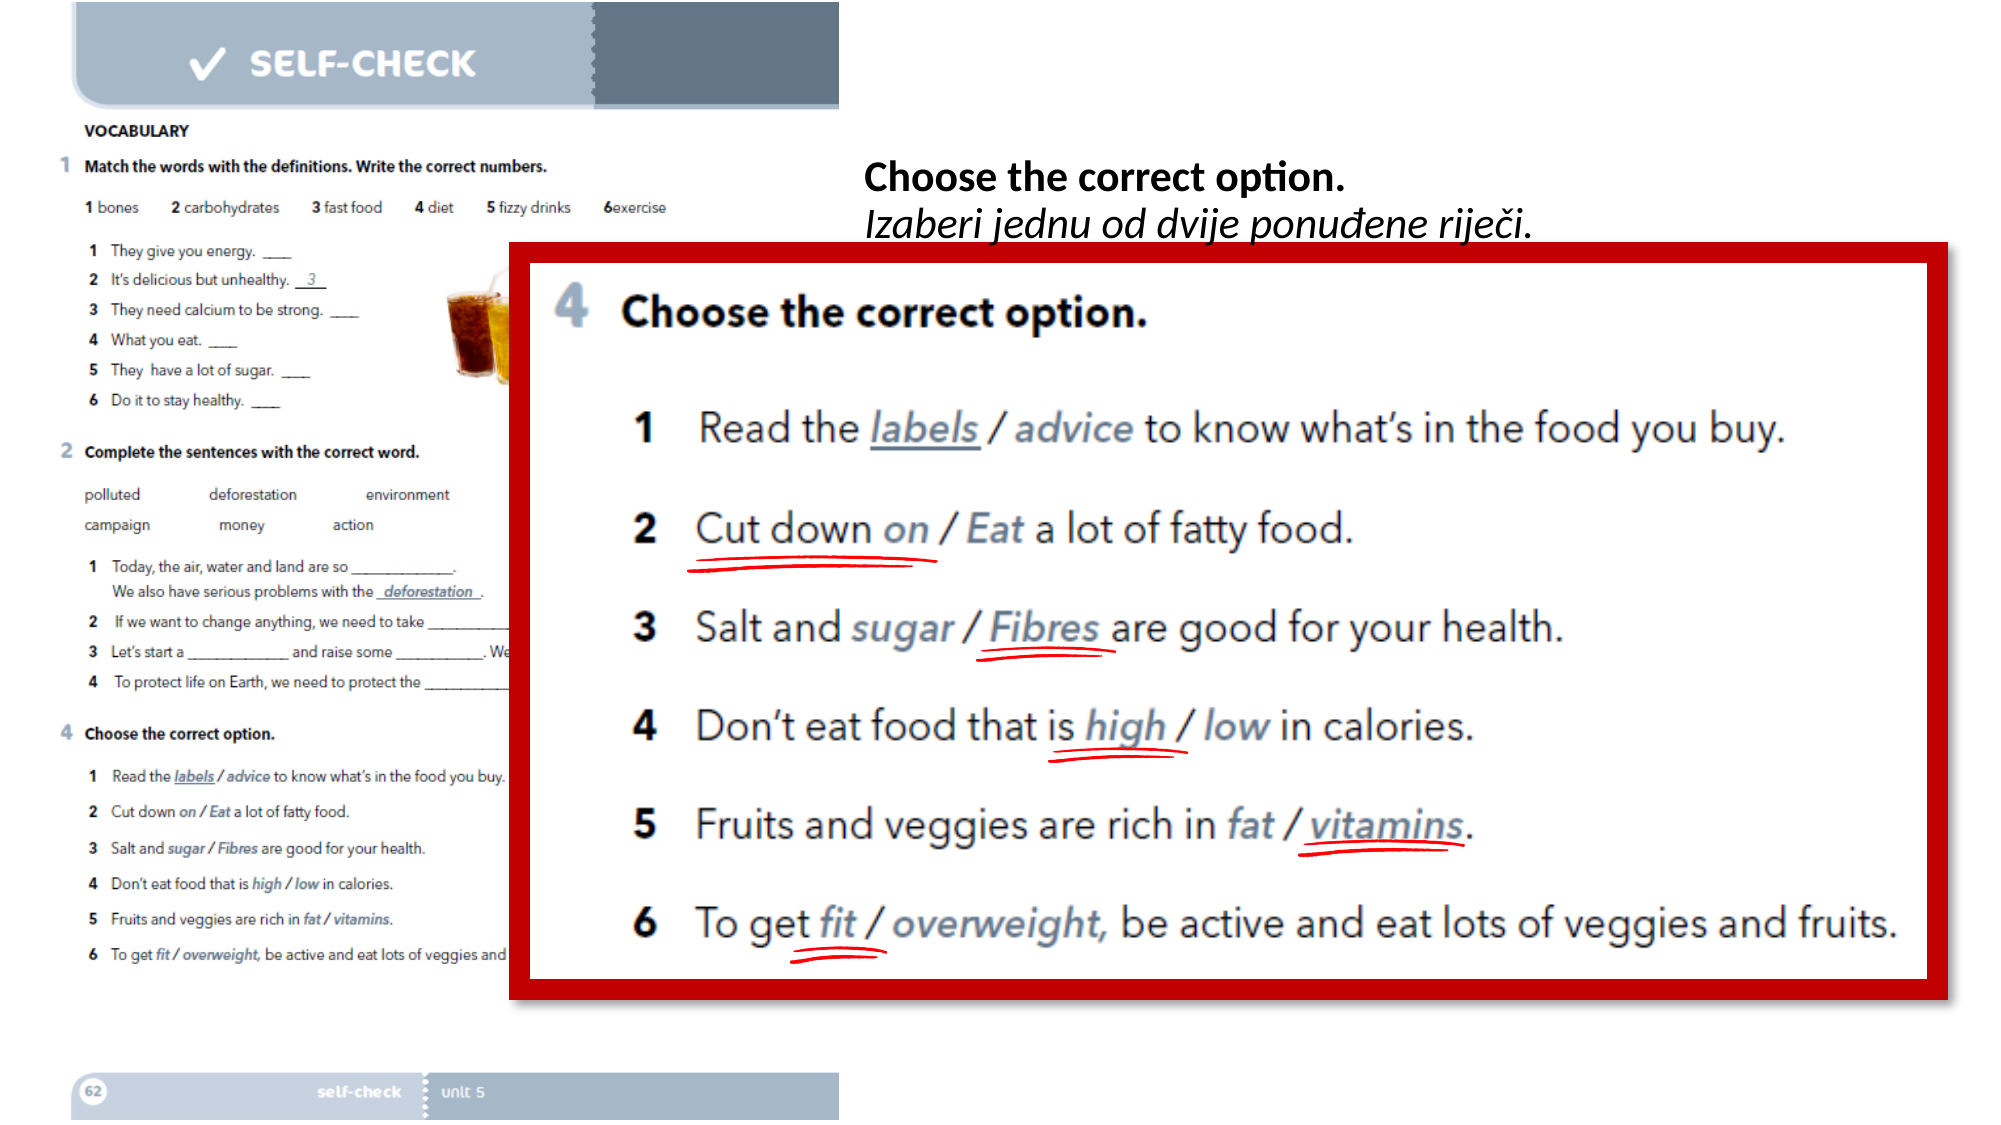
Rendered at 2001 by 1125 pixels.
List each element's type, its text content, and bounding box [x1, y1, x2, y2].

picture [3, 2, 1928, 1120]
text_box Choose the correct option. Izaberi jednu od dvije ponuđene riječi. [849, 146, 1983, 406]
